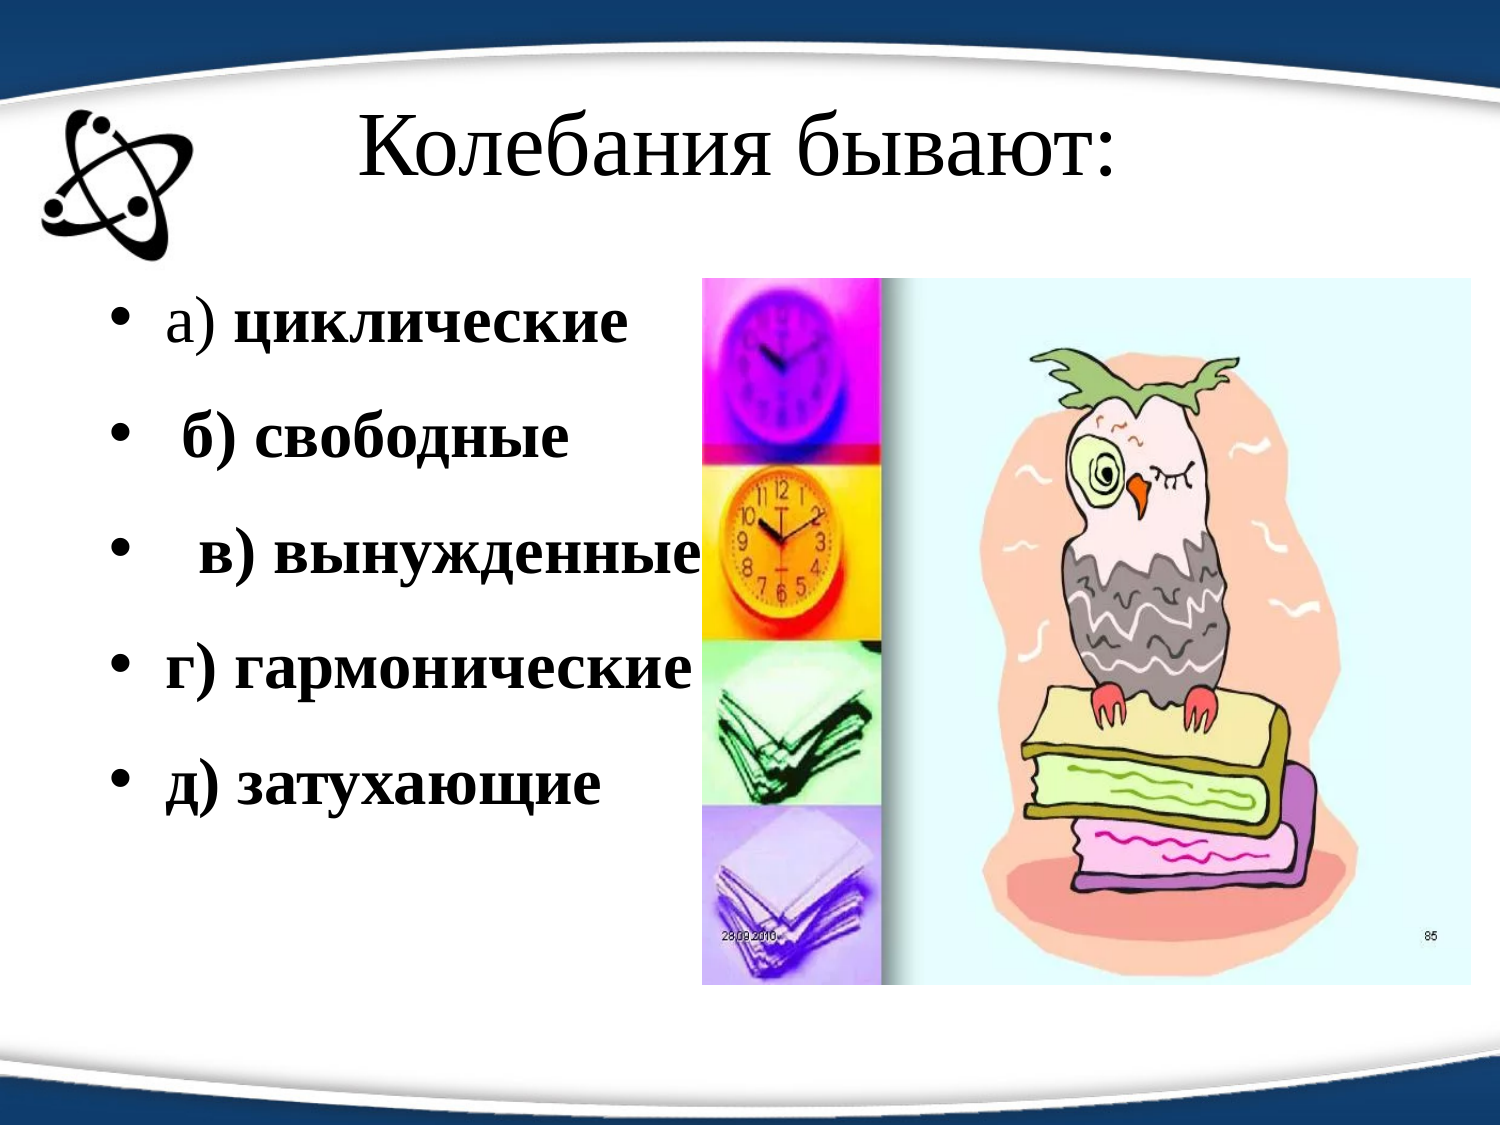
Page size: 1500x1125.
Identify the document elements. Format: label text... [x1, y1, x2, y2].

picture [0, 0, 1500, 1125]
list а) циклические б) свободные в) вынужденные г) гармонические д) затухающие [75, 262, 1425, 1005]
title Колебания бывают: [75, 45, 1425, 233]
